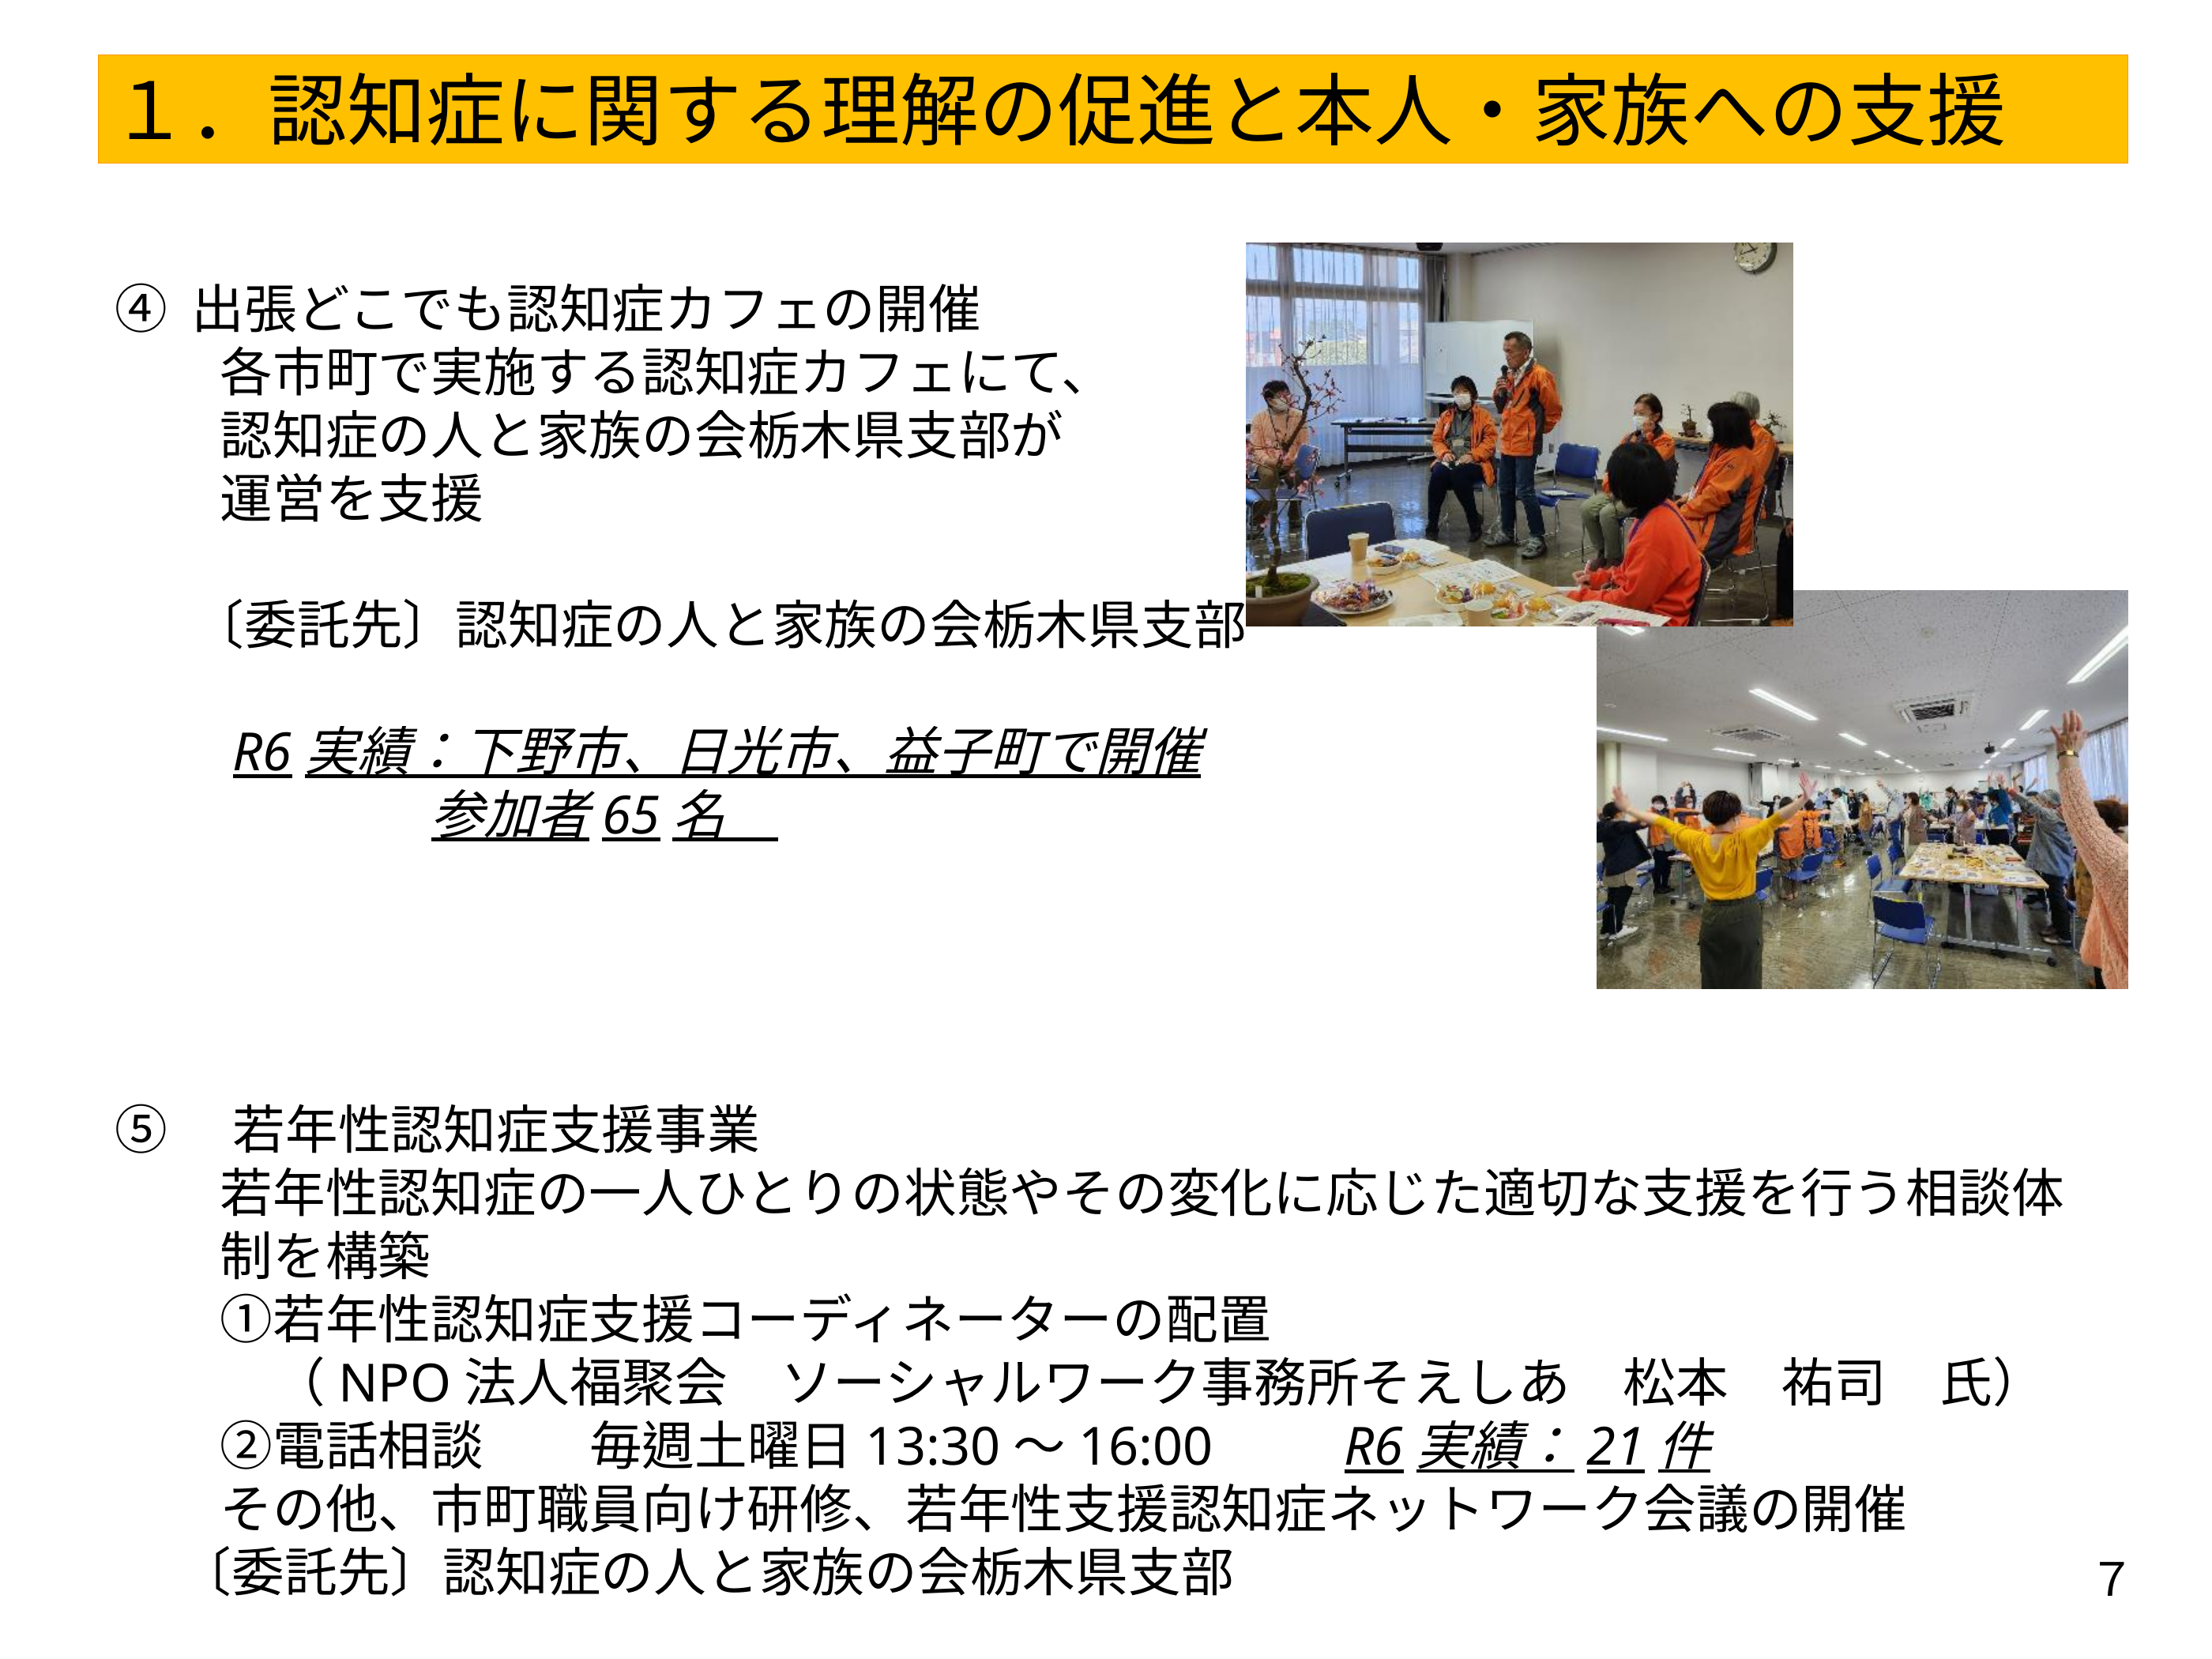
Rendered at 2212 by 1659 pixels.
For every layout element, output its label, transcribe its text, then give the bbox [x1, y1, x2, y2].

text_box ④ 出張どこでも認知症カフェの開催 各市町で実施する認知症カフェにて、 認知症の人と家族の会栃木県支部が 運営を支援 〔委託先〕認知症の人と家族の会栃木県支部 R6実績：下野市、日光市、益子町で開催 参加者65名 ⑤ 若年性認知症支援事業 若年性認知症の一人ひとりの状態やその変化に応じた適切な支援を行う相談体 制を構築 ①若年性認知症支援コーディネーターの配置 （NPO法人福聚会 ソーシャルワーク事務所そえしあ 松本 祐司 氏） ②電話相談 毎週土曜日13:30～16:00 R6実績：21件 その他、市町職員向け研修、若年性支援認知症ネットワーク会議の開催 〔委託先〕認知症の人と家族の会栃木県支部 [103, 269, 2145, 1659]
title １．認知症に関する理解の促進と本人・家族への支援 [98, 55, 2128, 164]
picture [1246, 243, 2128, 989]
text_box ７ [1631, 1533, 2147, 1622]
